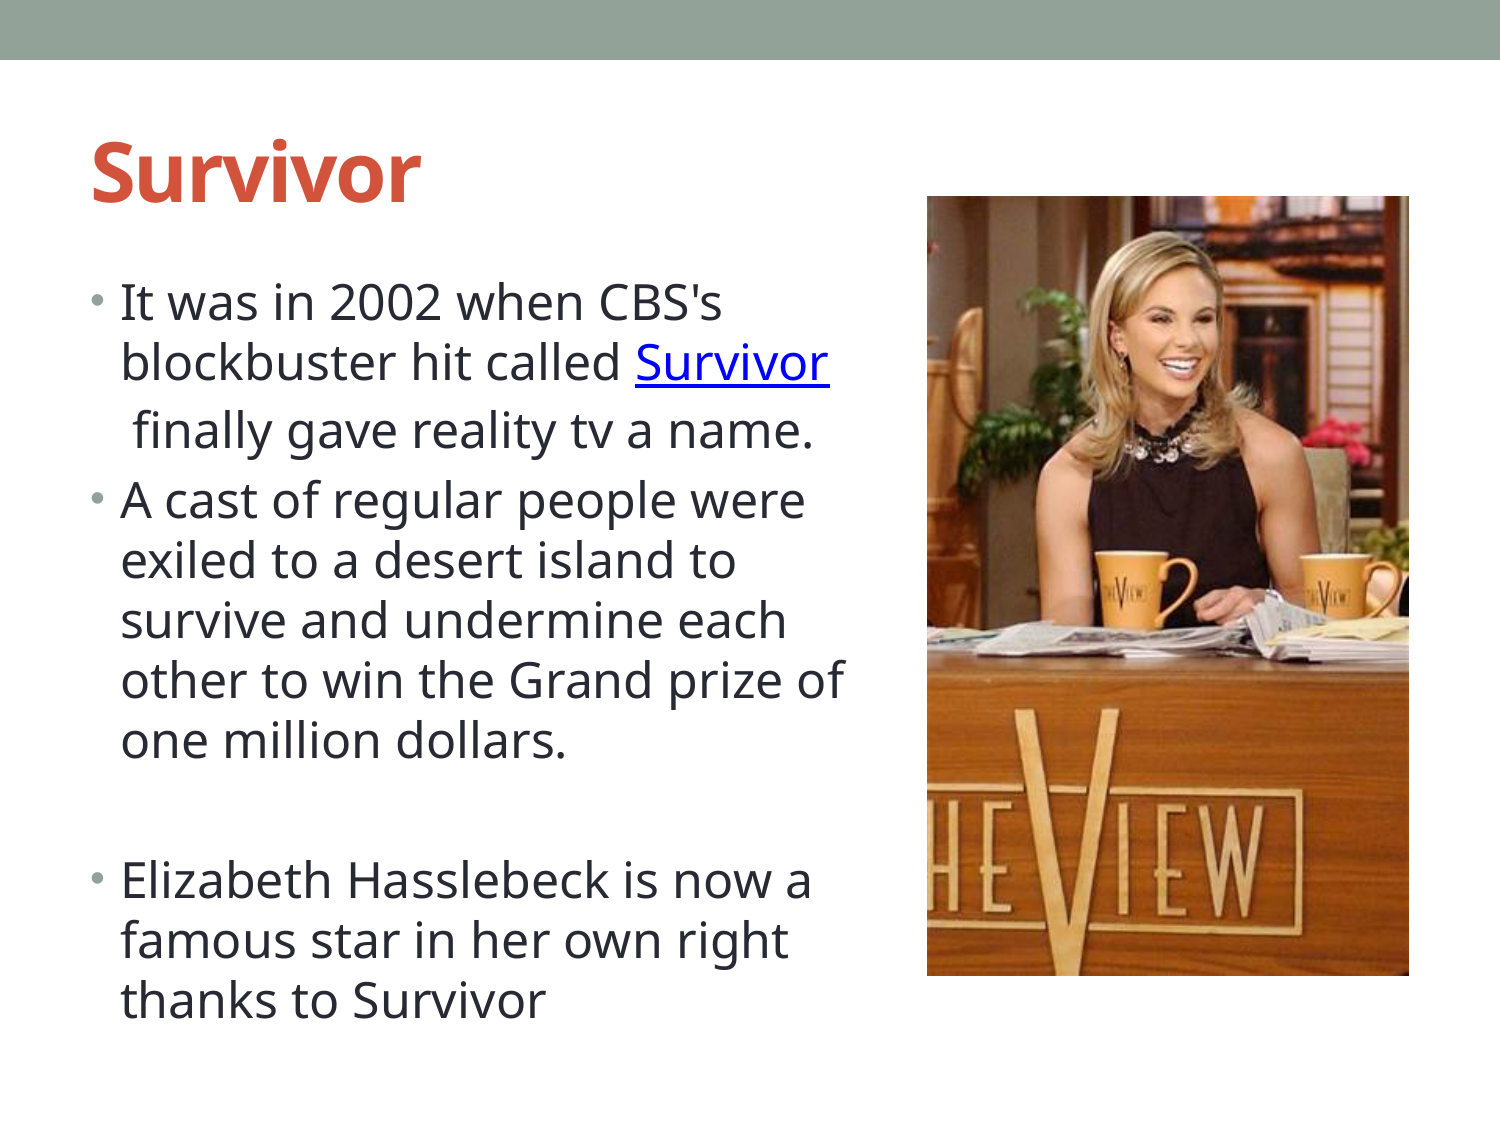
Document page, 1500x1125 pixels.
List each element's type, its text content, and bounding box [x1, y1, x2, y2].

list It was in 2002 when CBS's blockbuster hit called Survivor finally gave reality tv a name. A cast of regular people were exiled to a desert island to survive and undermine each other to win the Grand prize of one million dollars. Elizabeth Hasslebeck is now a famous star in her own right thanks to Survivor [75, 262, 904, 1063]
title Survivor [75, 87, 1425, 250]
picture [926, 196, 1409, 977]
